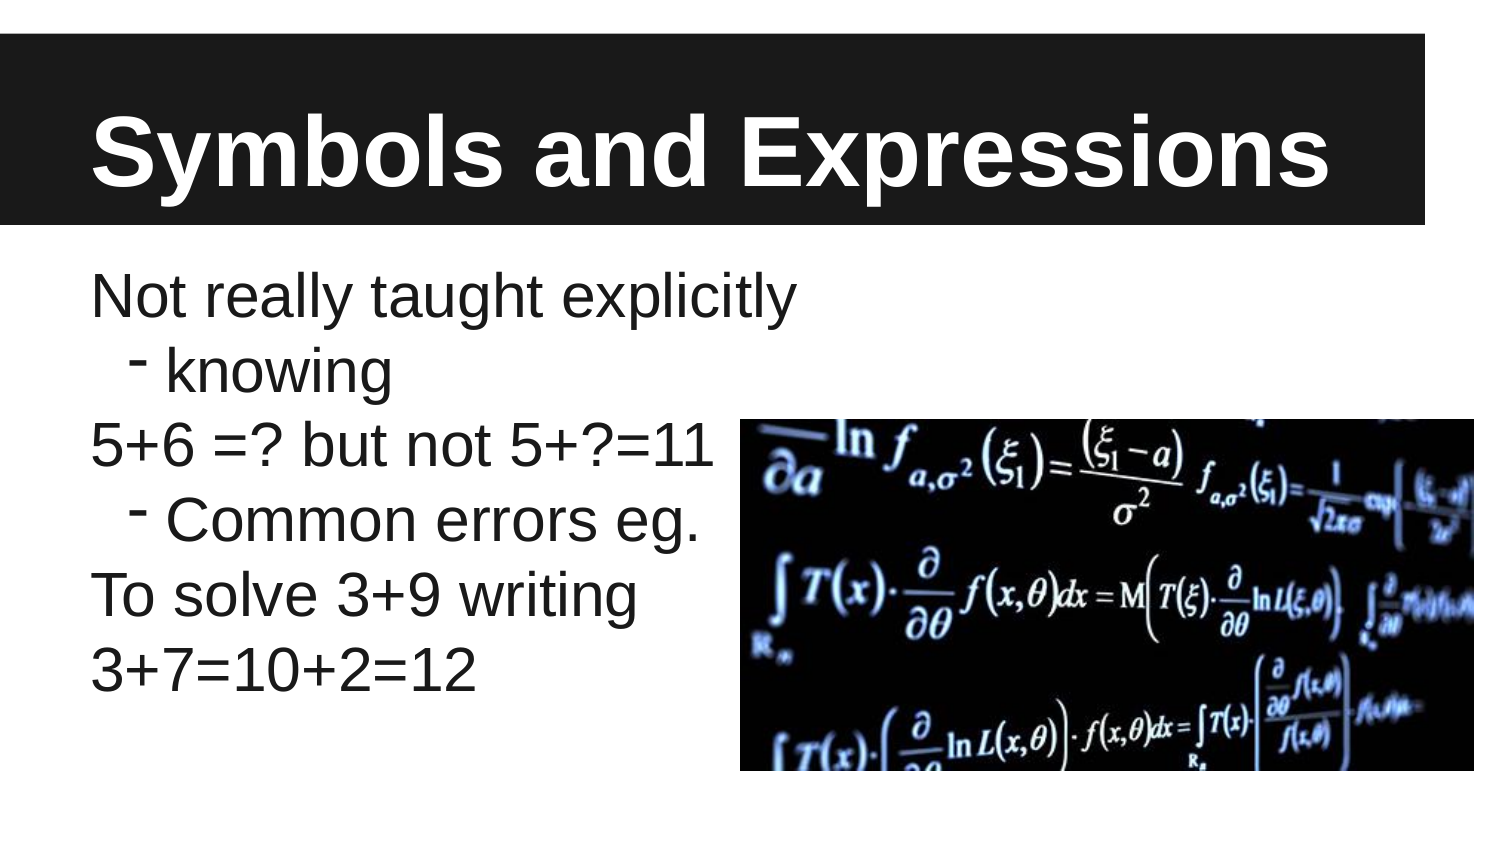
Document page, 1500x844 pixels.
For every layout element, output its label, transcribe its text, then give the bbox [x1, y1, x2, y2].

list Not really taught explicitly knowing 5+6 =? but not 5+?=11 Common errors eg. To solve 3+9 writing 3+7=10+2=12 [75, 239, 1425, 808]
picture [740, 419, 1474, 772]
title Symbols and Expressions [75, 33, 1425, 221]
